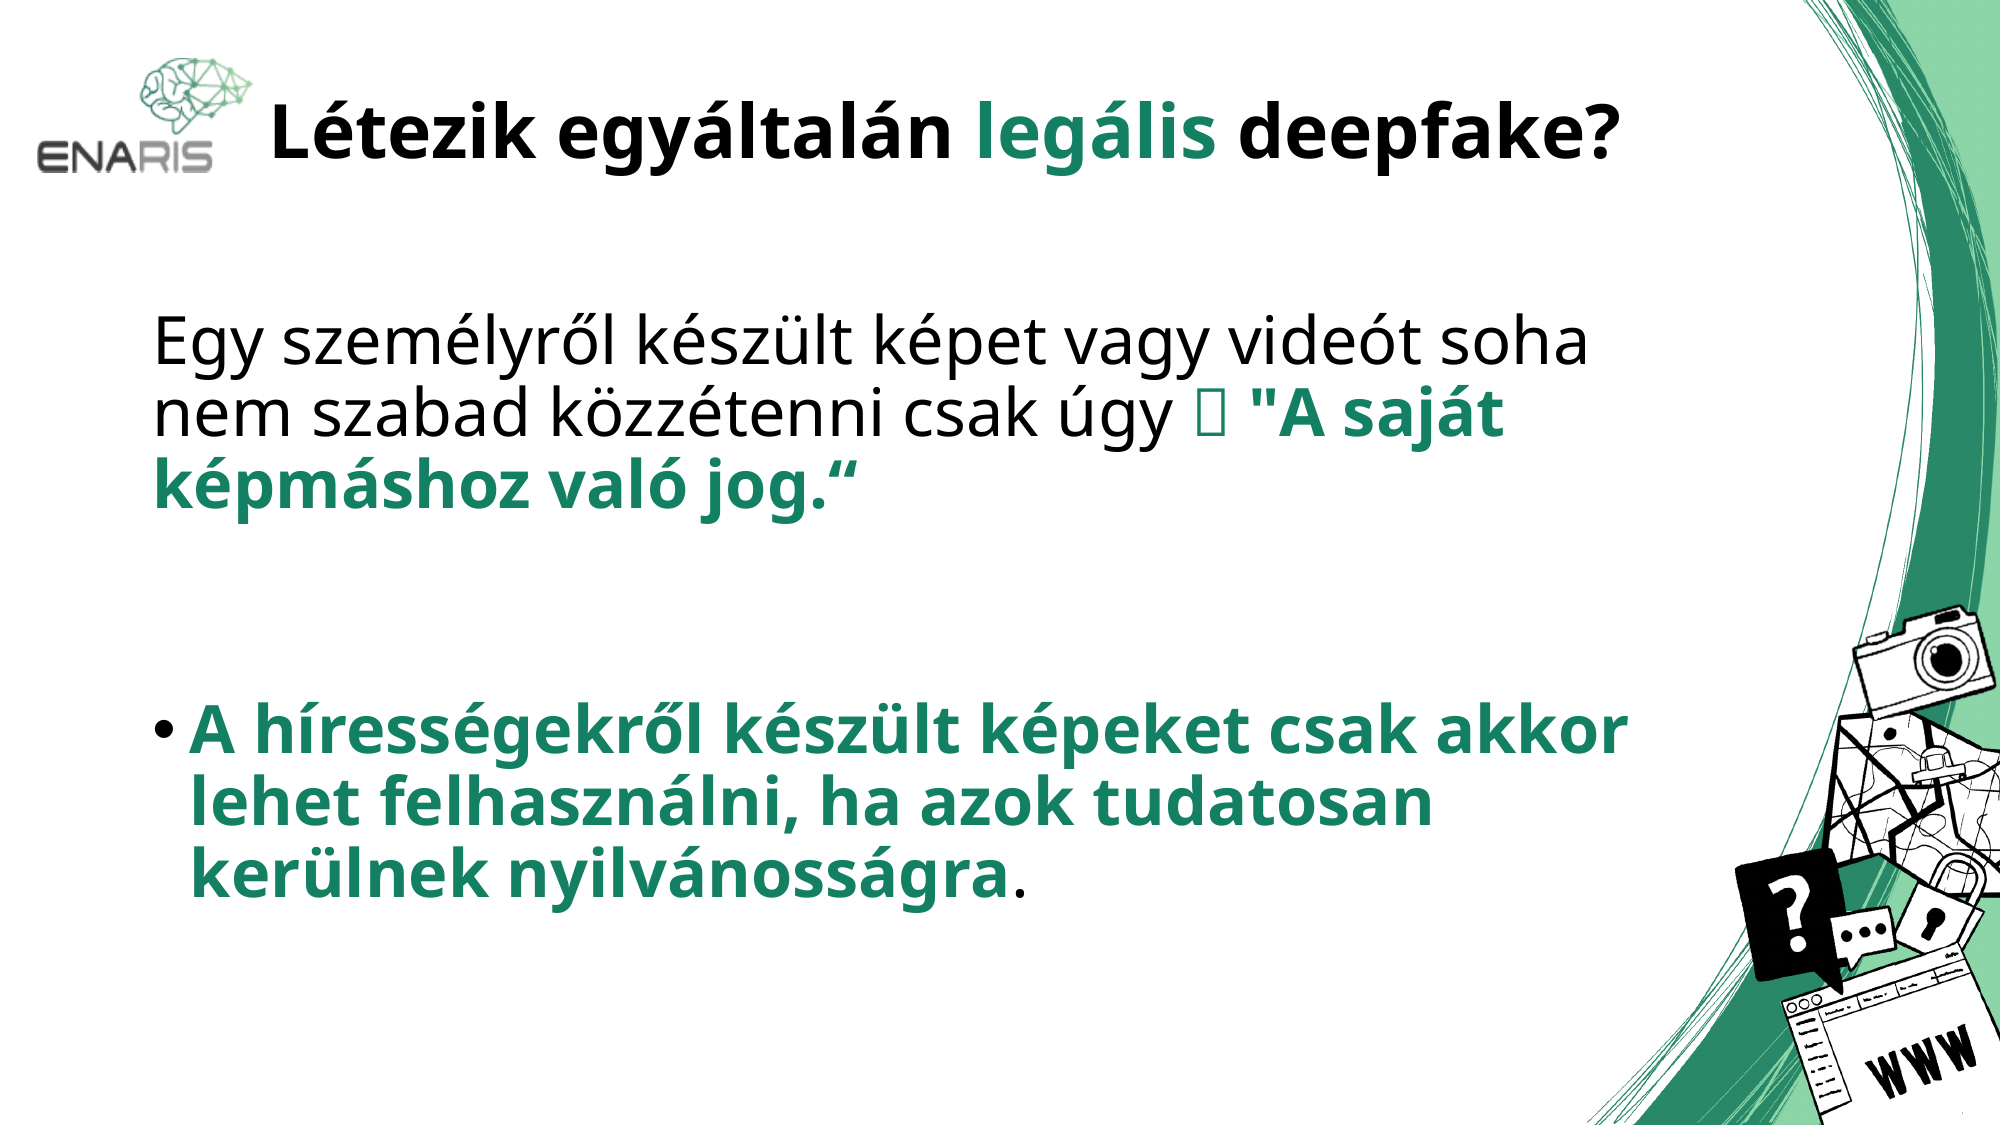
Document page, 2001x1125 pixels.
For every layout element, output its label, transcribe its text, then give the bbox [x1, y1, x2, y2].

picture [408, 0, 2000, 1125]
list Egy személyről készült képet vagy videót soha nem szabad közzétenni csak úgy  "A saját képmáshoz való jog.“ A hírességekről készült képeket csak akkor lehet felhasználni, ha azok tudatosan kerülnek nyilvánosságra. [137, 299, 1728, 1014]
picture [37, 58, 254, 173]
title Létezik egyáltalán legális deepfake? [253, 59, 1863, 278]
